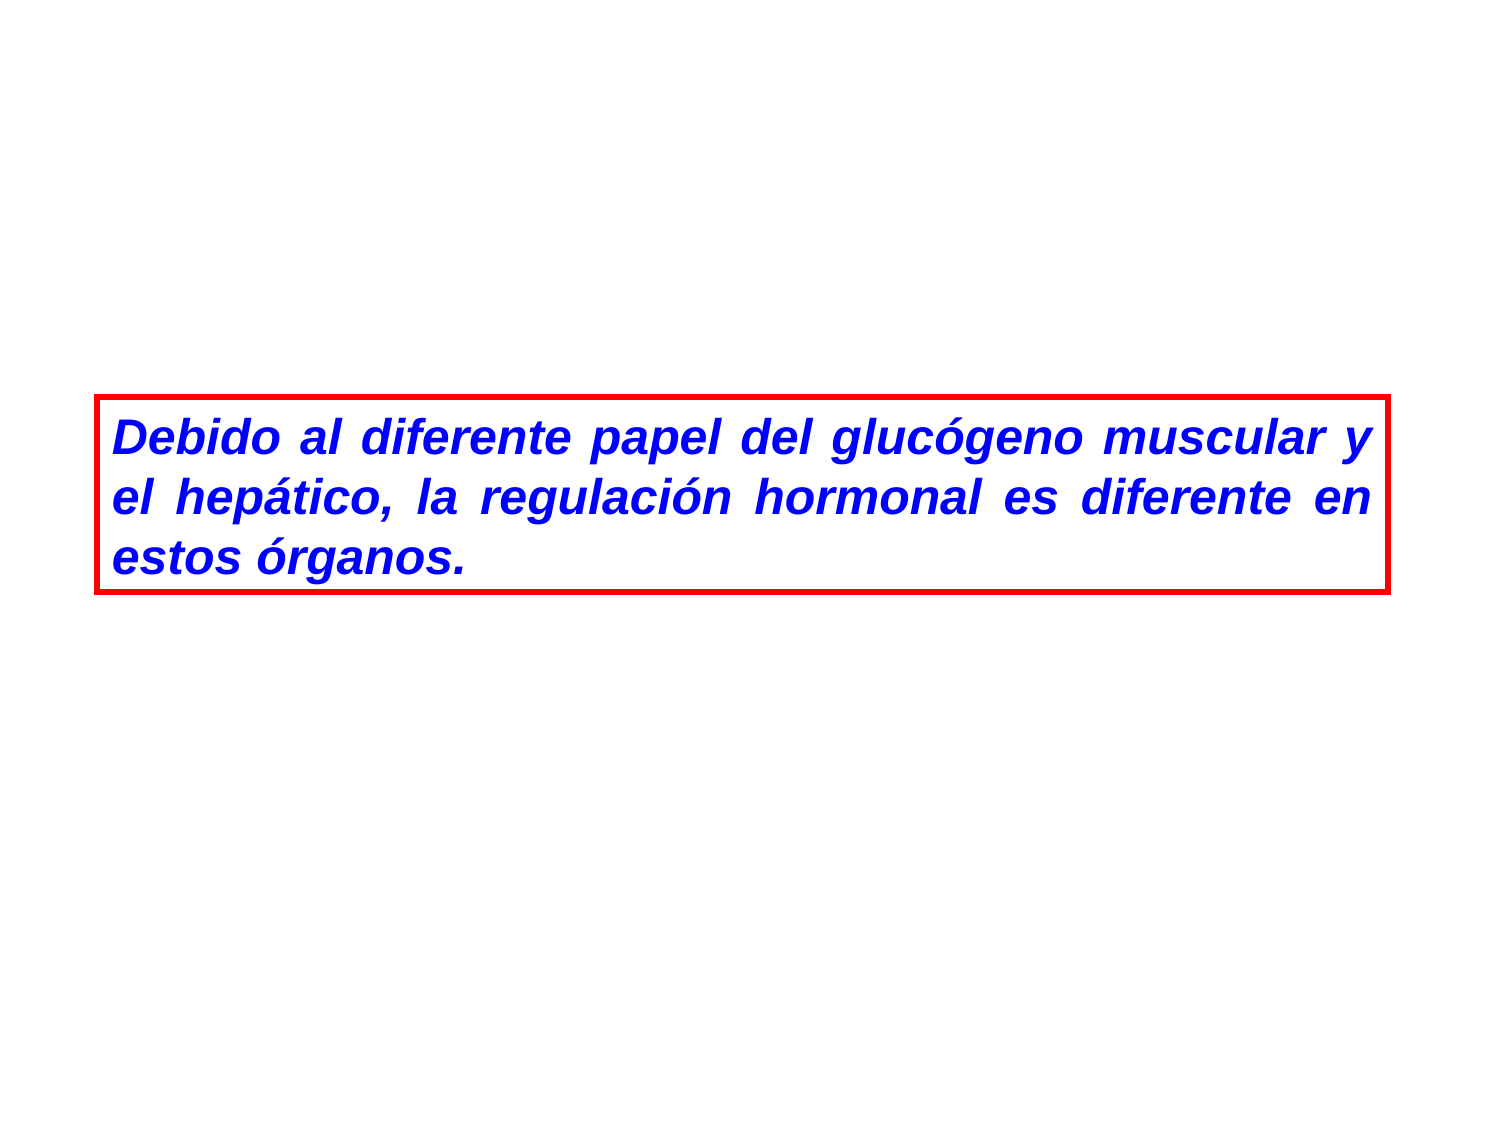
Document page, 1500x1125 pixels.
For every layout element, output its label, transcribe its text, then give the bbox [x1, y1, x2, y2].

text_box Debido al diferente papel del glucógeno muscular y el hepático, la regulación hormonal es diferente en estos órganos. [97, 397, 1388, 592]
